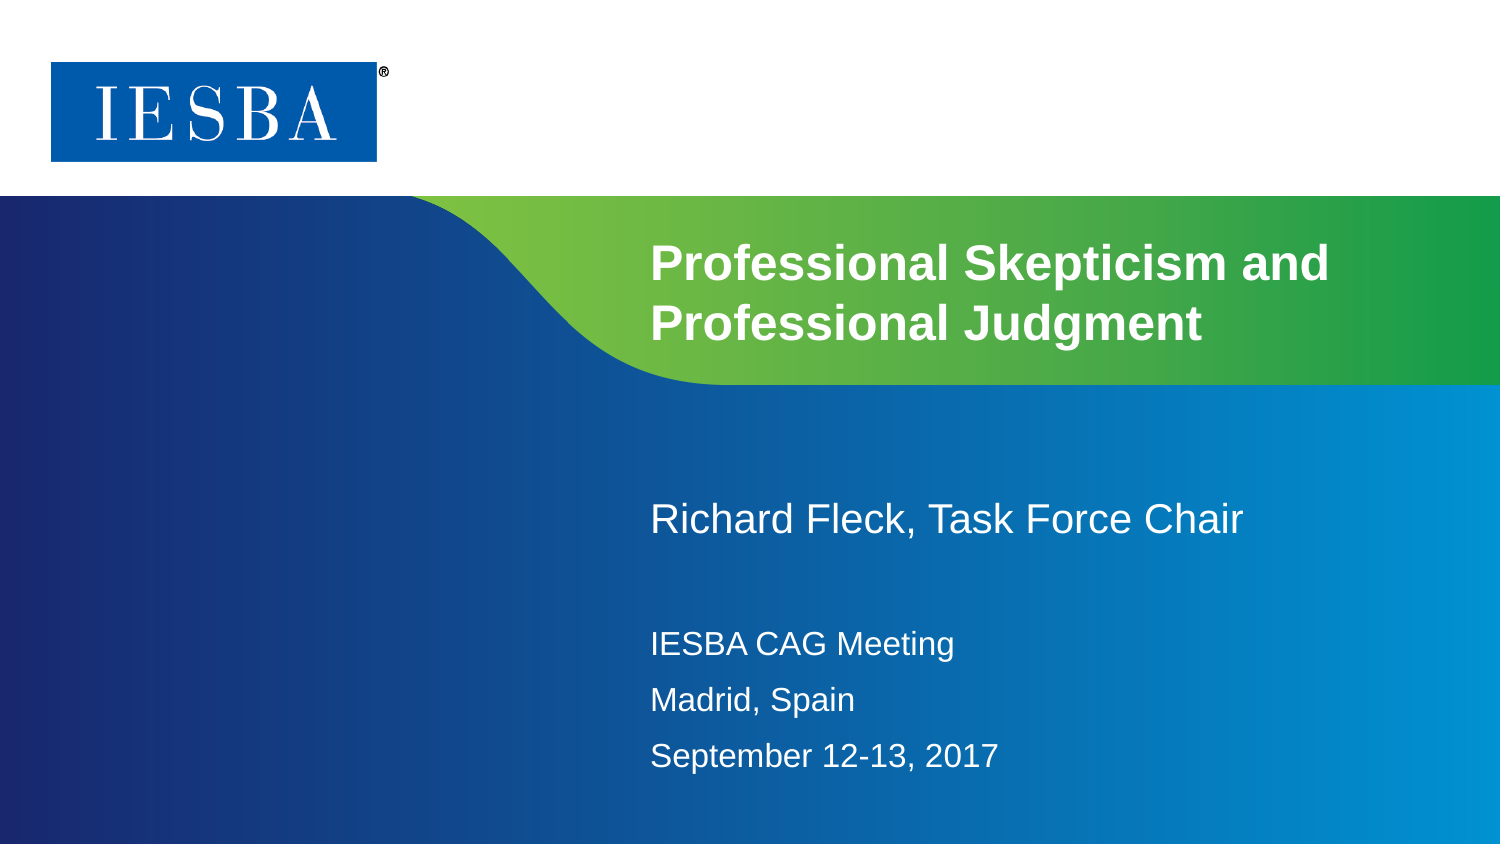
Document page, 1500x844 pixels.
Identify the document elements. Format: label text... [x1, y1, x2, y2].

text_box Richard Fleck, Task Force Chair [649, 492, 1488, 622]
subtitle IESBA CAG Meeting Madrid, Spain September 12-13, 2017 [650, 621, 1450, 797]
picture [412, 196, 1500, 385]
title Professional Skepticism and Professional Judgment [650, 229, 1488, 352]
picture [51, 62, 389, 162]
